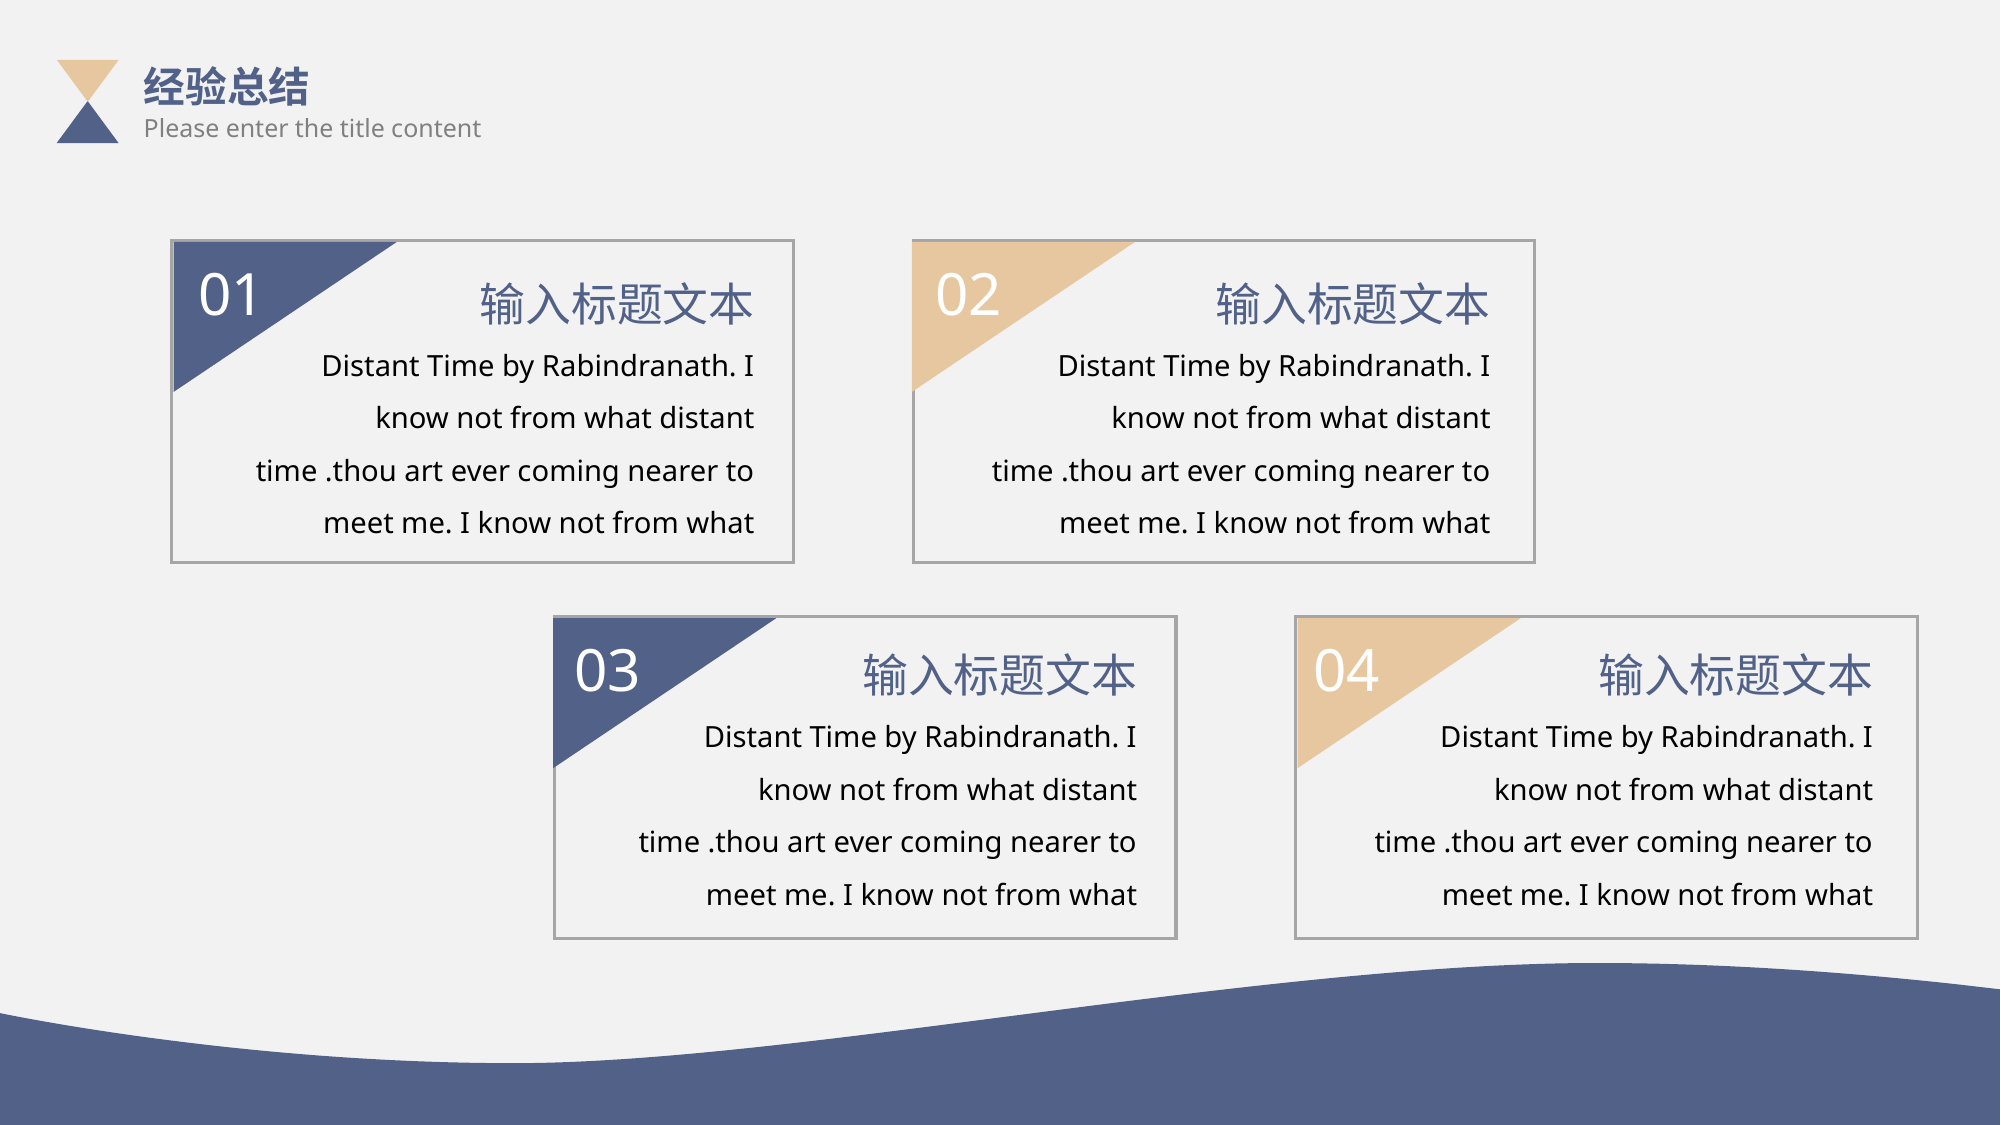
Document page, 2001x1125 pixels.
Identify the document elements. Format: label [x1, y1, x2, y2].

text_box [0, 961, 2000, 1125]
text_box [1357, 639, 1893, 921]
text_box [238, 268, 774, 550]
text_box [171, 240, 794, 563]
text_box [1295, 616, 1918, 939]
text_box [553, 616, 1176, 939]
text_box [911, 240, 1535, 563]
text_box [56, 52, 525, 151]
text_box [974, 268, 1510, 550]
text_box [621, 639, 1157, 921]
